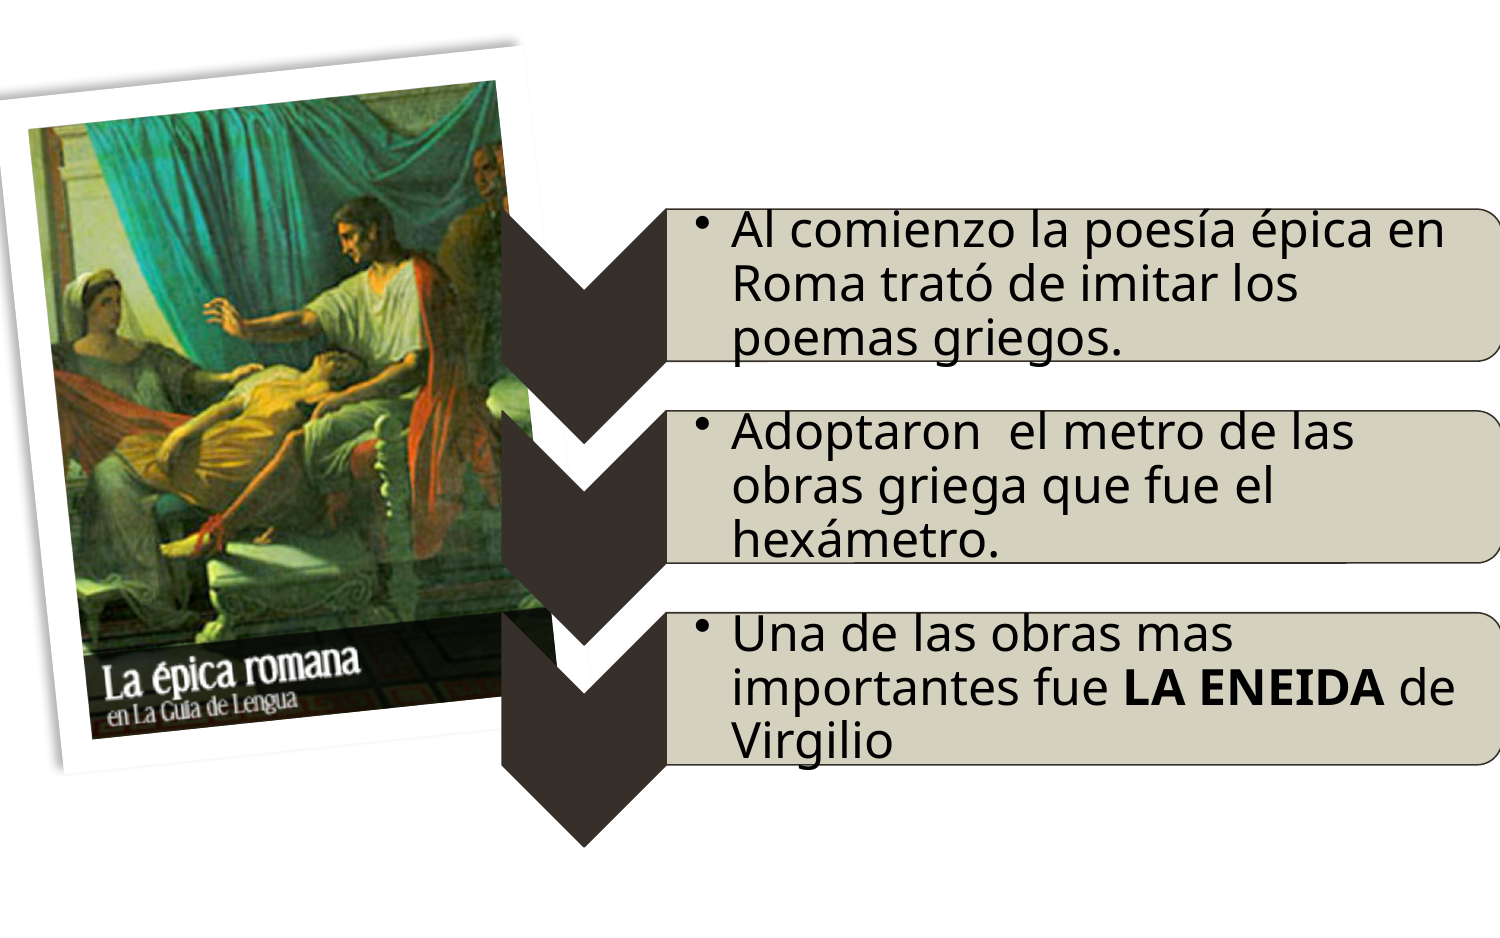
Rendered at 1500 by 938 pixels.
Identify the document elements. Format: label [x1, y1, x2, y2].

text_box [501, 208, 1500, 848]
picture [29, 81, 530, 739]
